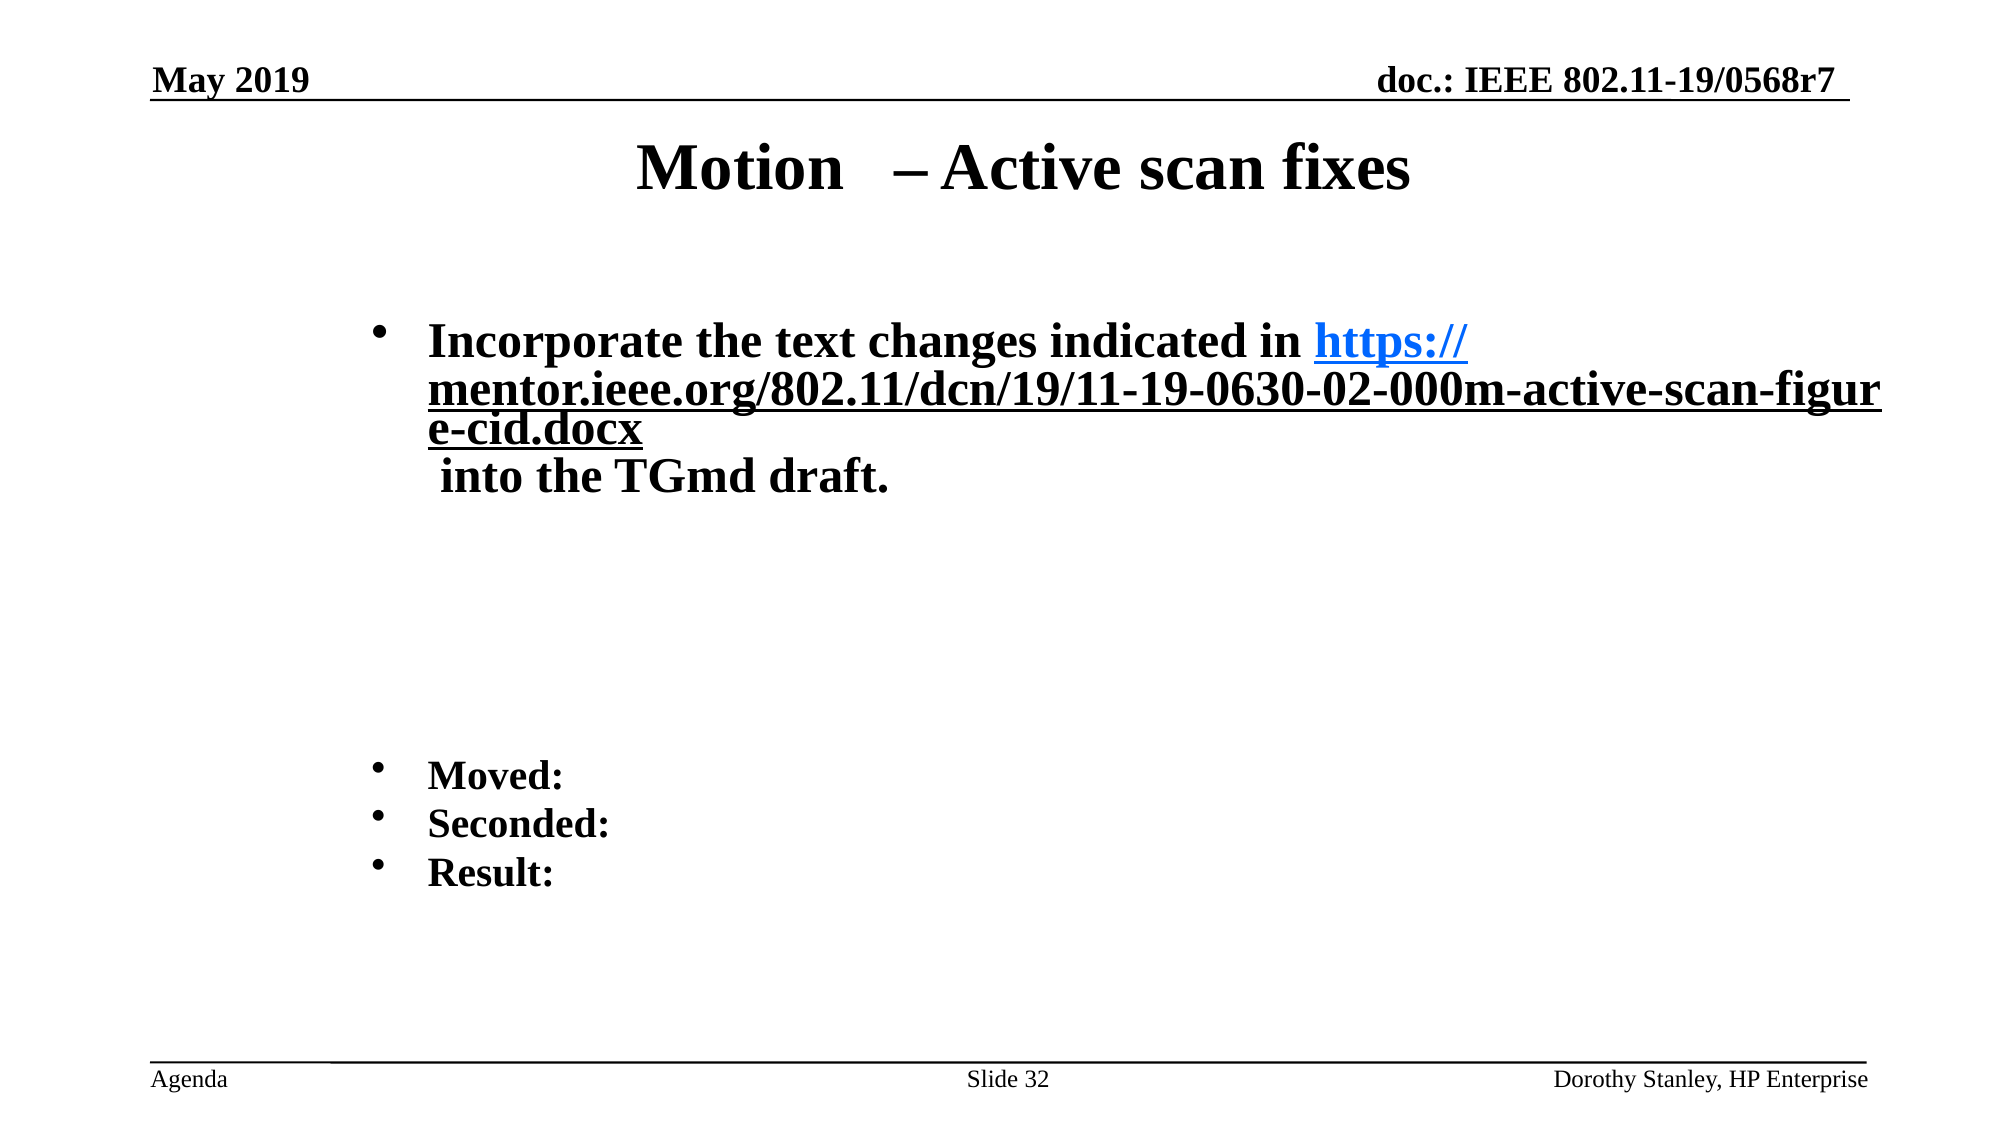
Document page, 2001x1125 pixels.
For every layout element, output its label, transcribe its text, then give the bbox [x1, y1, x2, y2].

title Motion – Active scan fixes [200, 75, 1850, 250]
slide_number Slide 32 [966, 1062, 1051, 1093]
list Incorporate the text changes indicated in https://mentor.ieee.org/802.11/dcn/19/11-19-0630-02-000m-active-scan-figure-cid.docx into the TGmd draft. Moved: Seconded: Result: [356, 251, 1911, 1002]
footer Dorothy Stanley, HP Enterprise [1549, 1062, 1869, 1093]
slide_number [152, 54, 567, 100]
